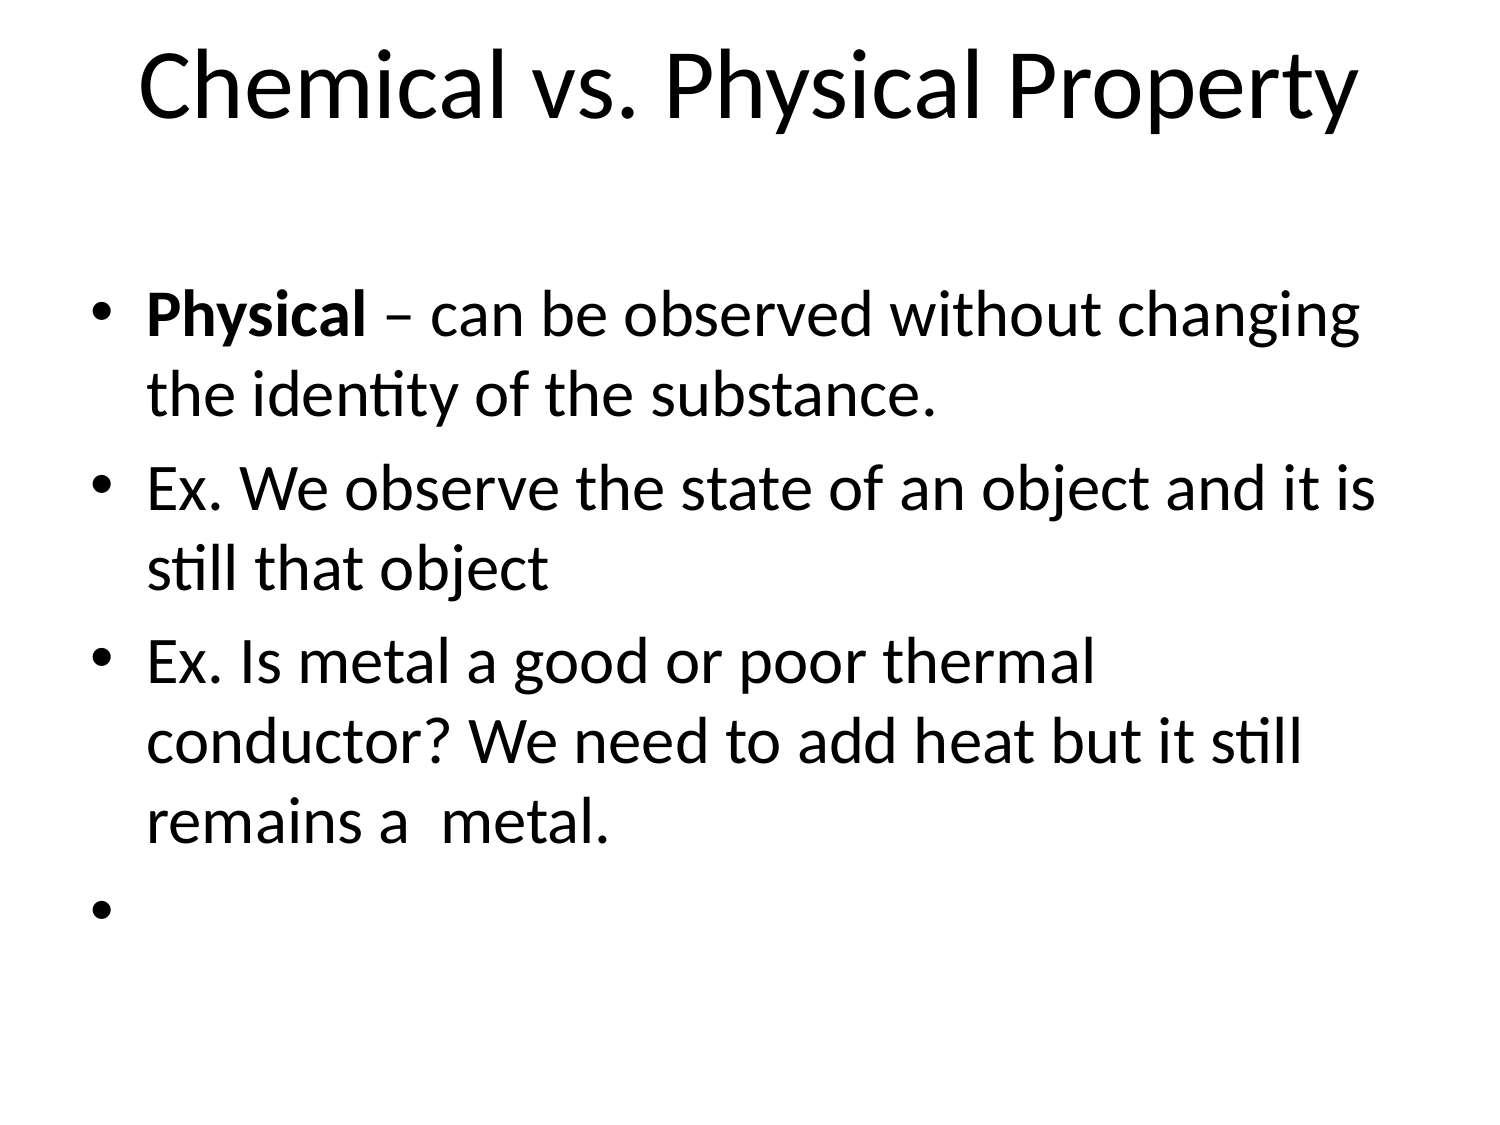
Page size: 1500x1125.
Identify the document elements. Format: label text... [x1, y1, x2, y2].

title Chemical vs. Physical Property [75, 45, 1425, 233]
list Physical – can be observed without changing the identity of the substance. Ex. We observe the state of an object and it is still that object Ex. Is metal a good or poor thermal conductor? We need to add heat but it still remains a metal. [75, 262, 1425, 1005]
